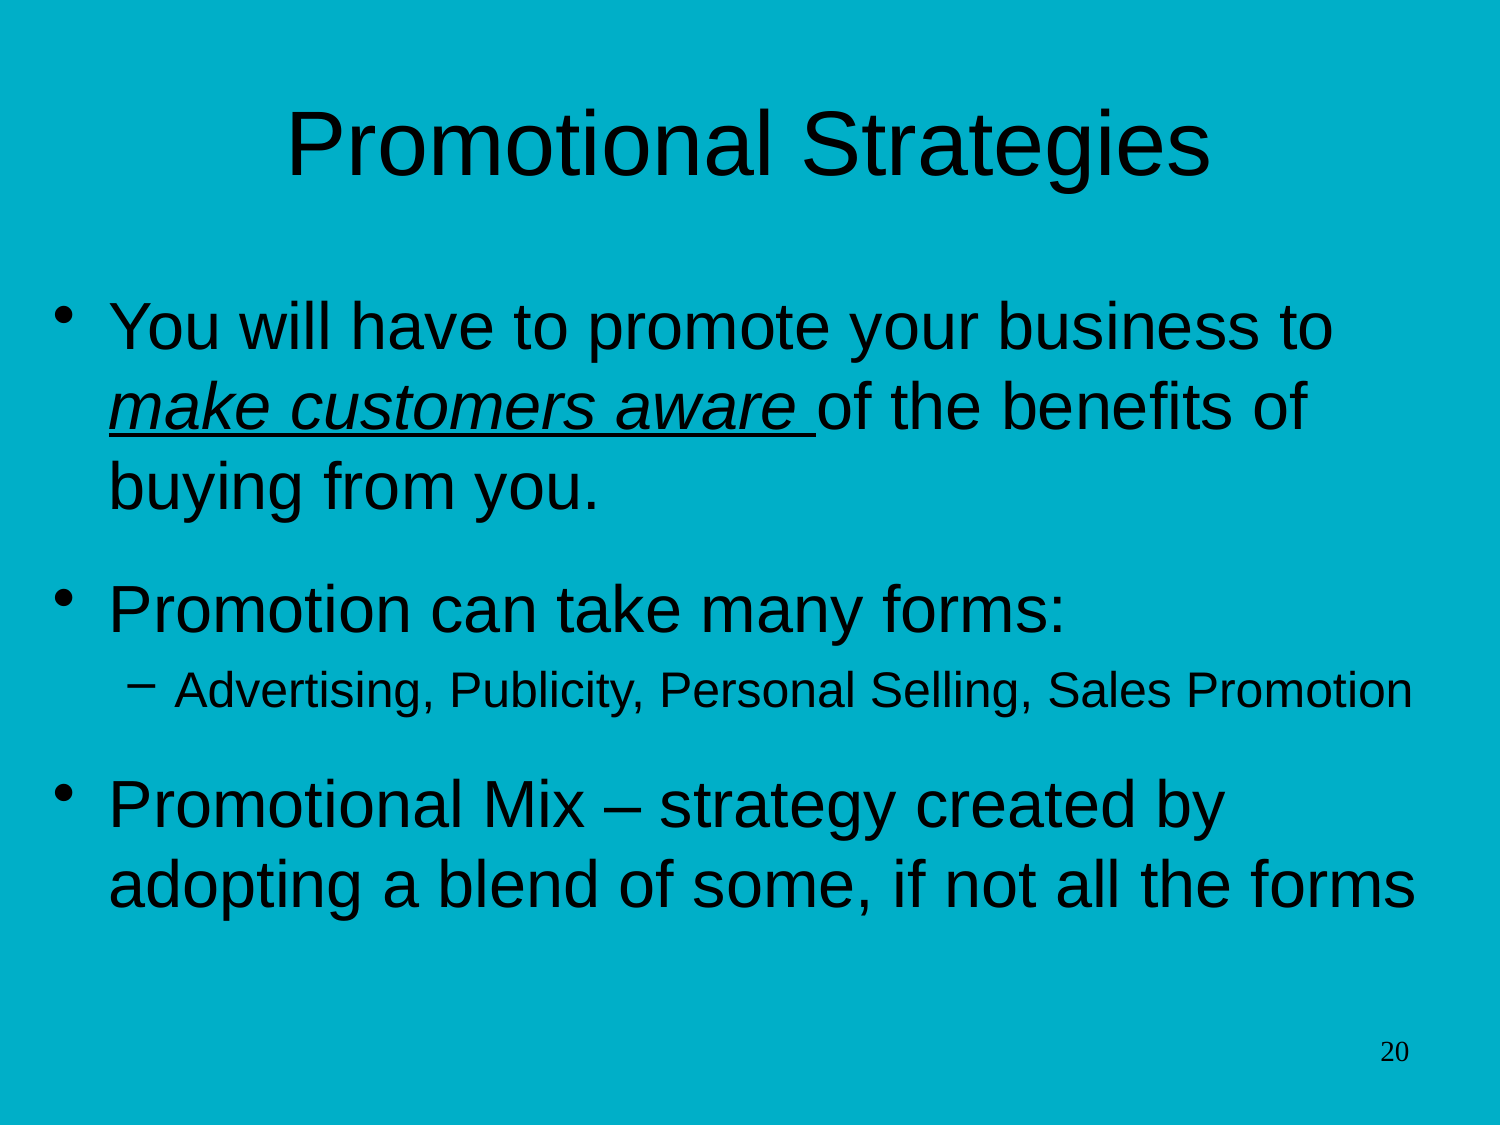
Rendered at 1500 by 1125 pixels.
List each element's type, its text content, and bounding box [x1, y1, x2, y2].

list You will have to promote your business to make customers aware of the benefits of buying from you. Promotion can take many forms: Advertising, Publicity, Personal Selling, Sales Promotion Promotional Mix – strategy created by adopting a blend of some, if not all the forms [37, 274, 1463, 1001]
slide_number 20 [1074, 1024, 1426, 1103]
title Promotional Strategies [74, 44, 1426, 233]
